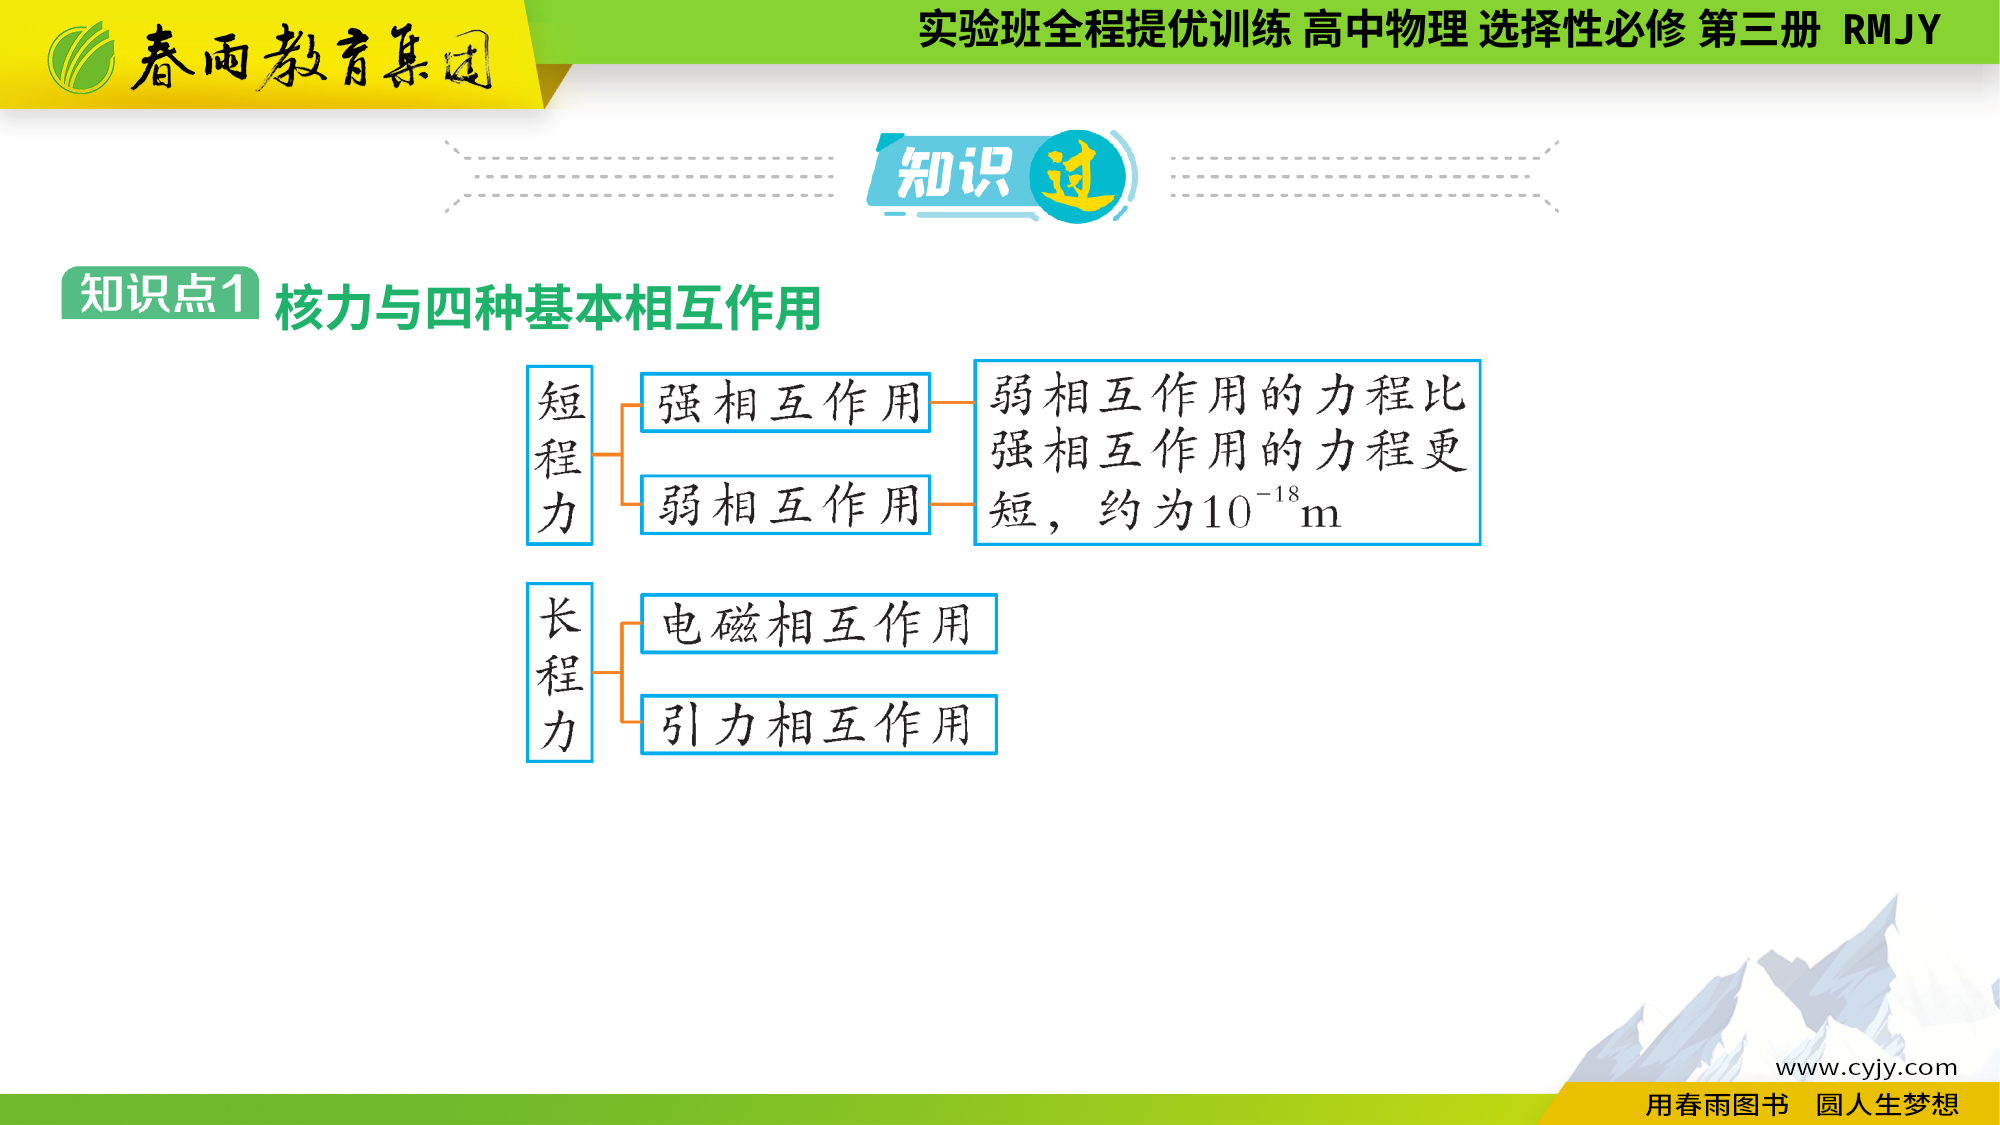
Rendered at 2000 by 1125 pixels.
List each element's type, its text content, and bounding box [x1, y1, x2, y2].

text_box 核力与四种基本相互作用 [259, 238, 1944, 344]
picture [0, 0, 2000, 1125]
